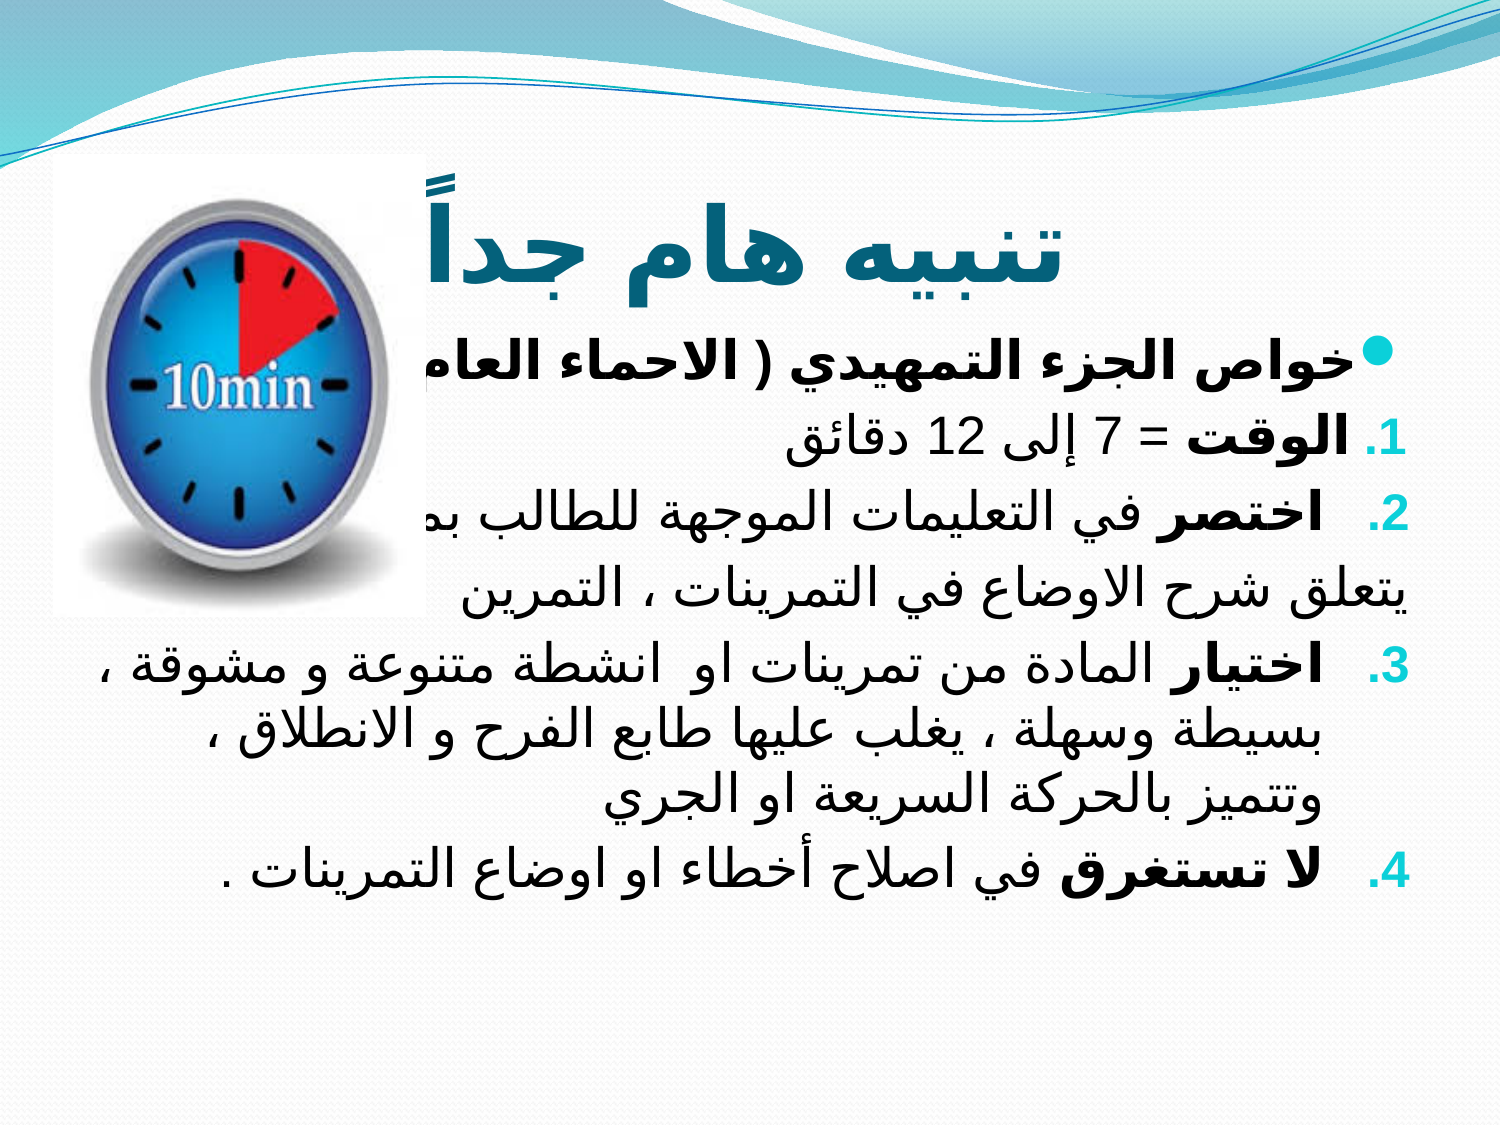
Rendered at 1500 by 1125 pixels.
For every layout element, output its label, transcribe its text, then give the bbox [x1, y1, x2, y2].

picture [52, 153, 426, 618]
title تنبيه هام جداً [75, 115, 1425, 304]
list خواص الجزء التمهيدي ( الاحماء العام) : الوقت = 7 إلى 12 دقائق اختصر في التعليمات الموجهة للطالب بما يتعلق شرح الاوضاع في التمرينات ، التمرين اختيار المادة من تمرينات او انشطة متنوعة و مشوقة ، بسيطة وسهلة ، يغلب عليها طابع الفرح و الانطلاق ، وتتميز بالحركة السريعة او الجري لا تستغرق في اصلاح أخطاء او اوضاع التمرينات . [75, 317, 1425, 1038]
